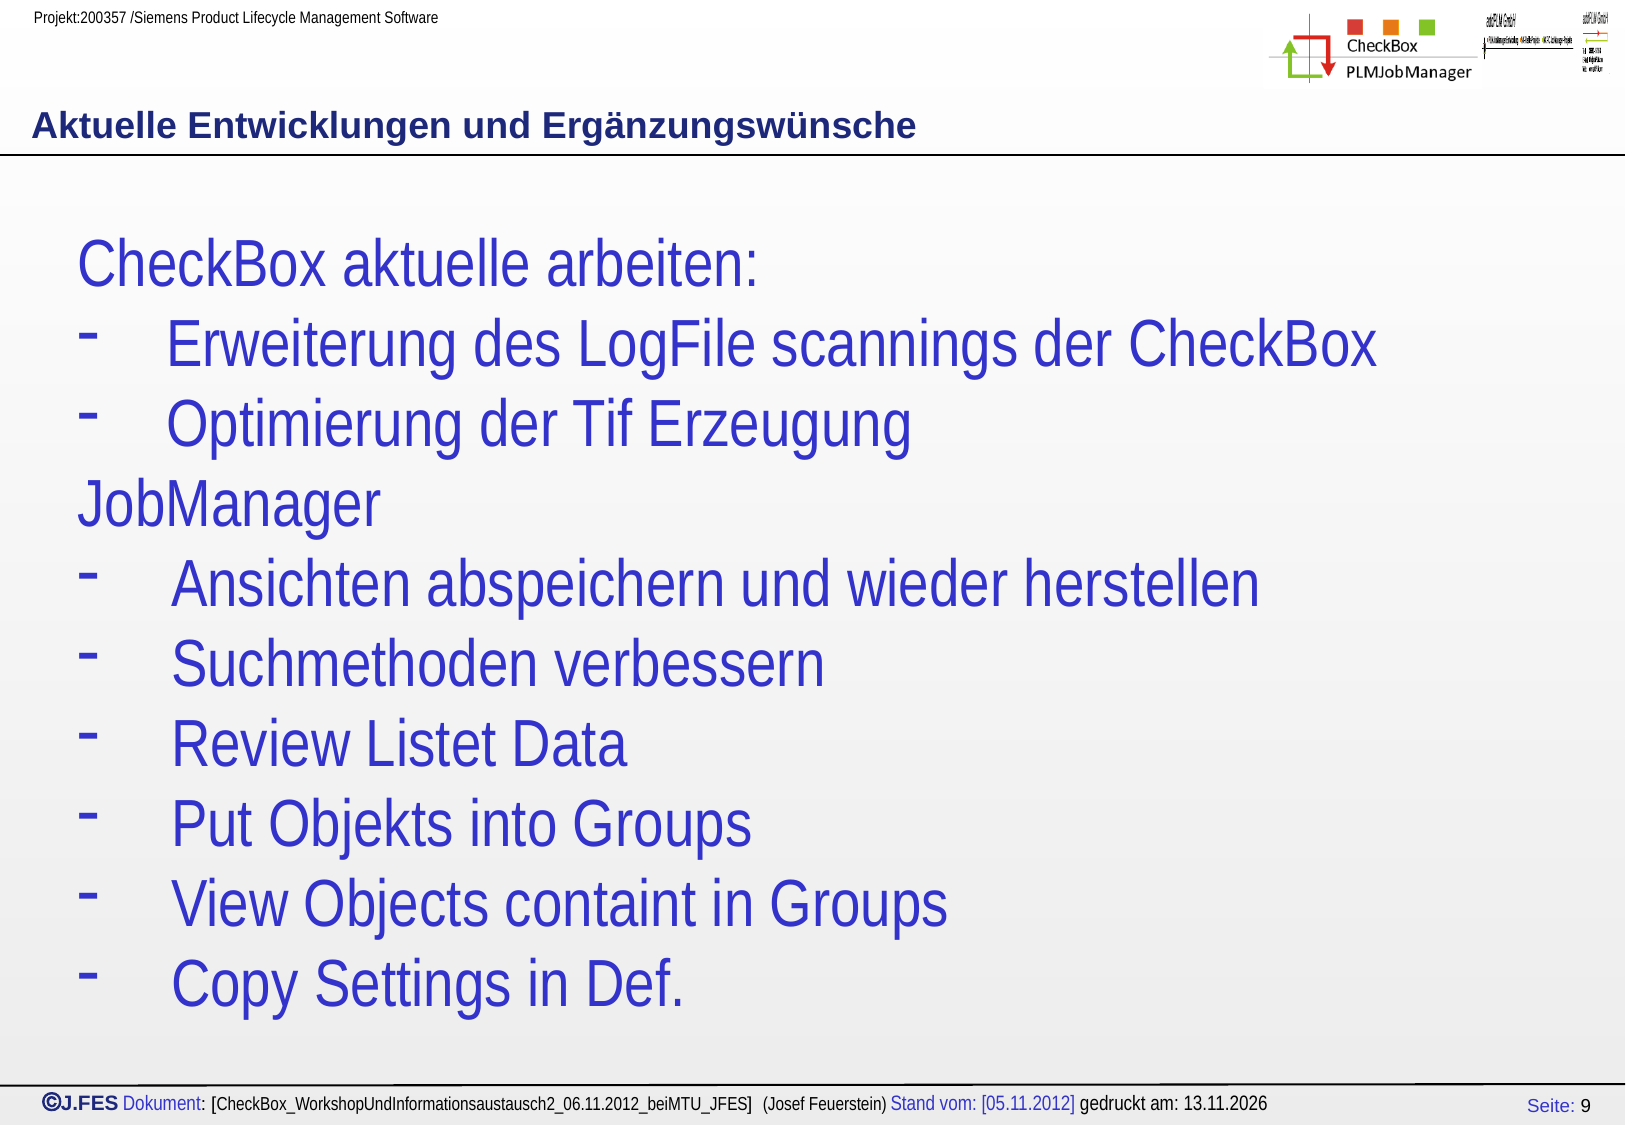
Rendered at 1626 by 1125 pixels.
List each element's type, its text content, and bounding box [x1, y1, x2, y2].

picture [1263, 10, 1482, 73]
text_box CheckBox aktuelle arbeiten: Erweiterung des LogFile scannings der CheckBox Optimierung der Tif Erzeugung JobManager Ansichten abspeichern und wieder herstellen Suchmethoden verbessern Review Listet Data Put Objekts into Groups View Objects containt in Groups Copy Settings in Def. [62, 212, 1515, 1027]
title Aktuelle Entwicklungen und Ergänzungswünsche [30, 73, 1600, 138]
